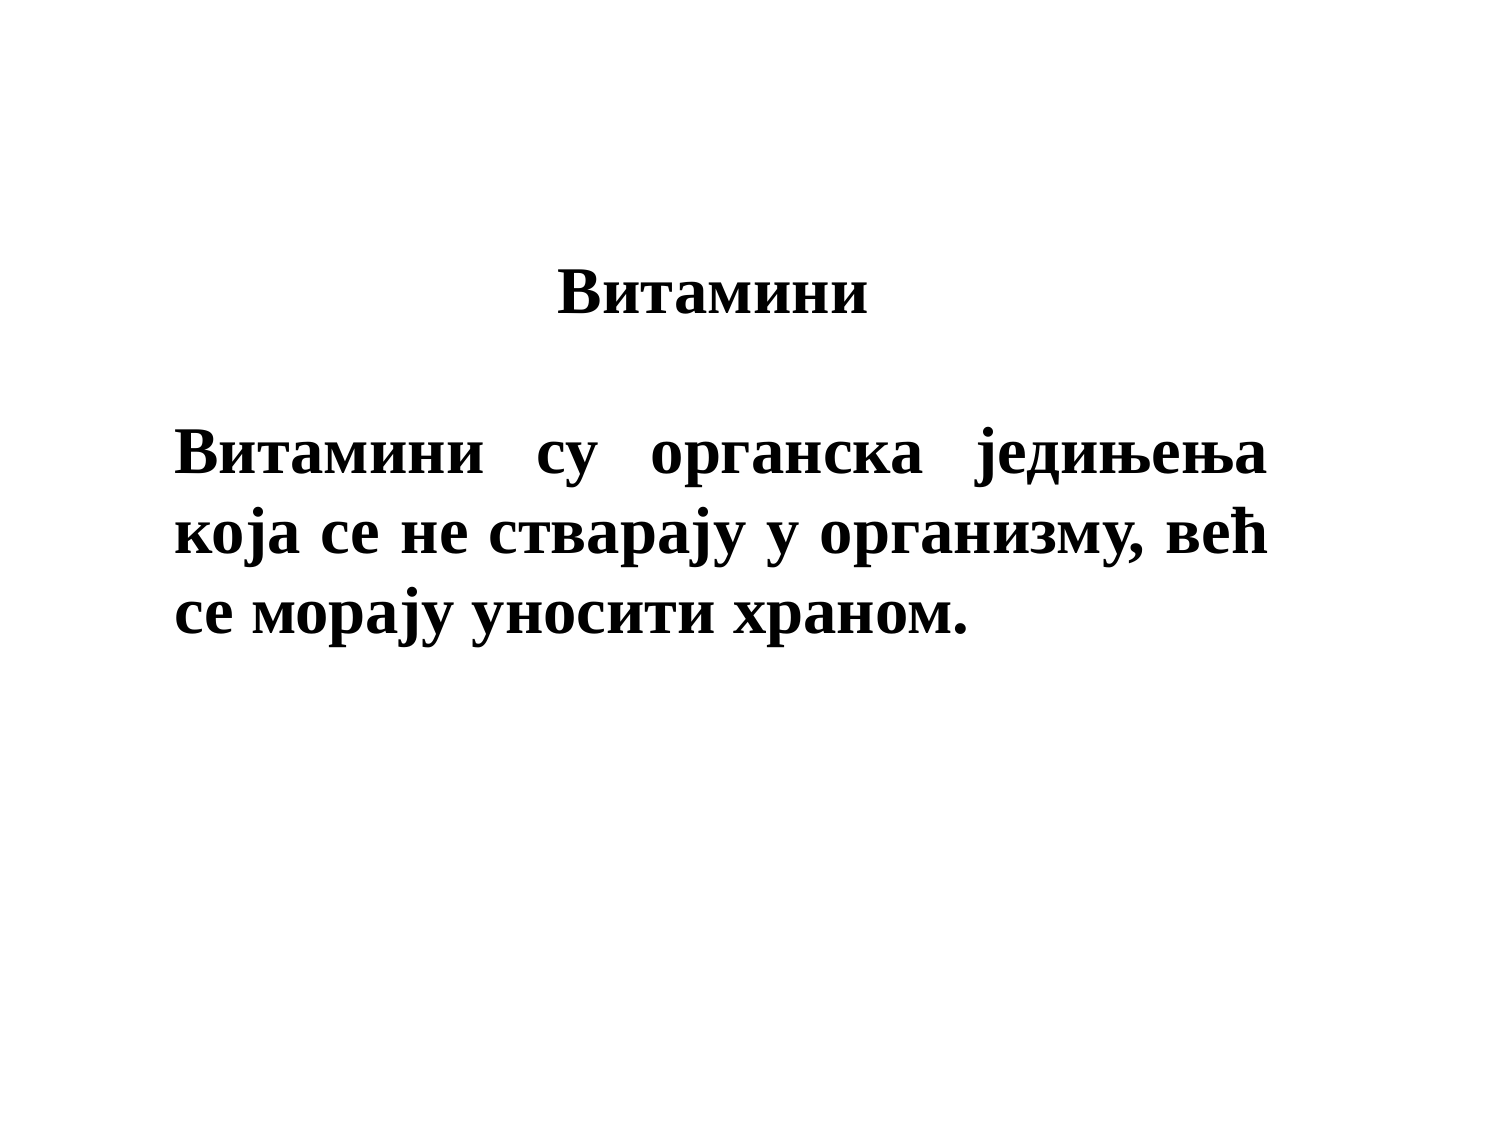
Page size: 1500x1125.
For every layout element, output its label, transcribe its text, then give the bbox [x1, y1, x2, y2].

text_box Витамини Витамини су органска једињења која се не стварају у организму, већ се морају уносити храном. [159, 239, 1285, 739]
